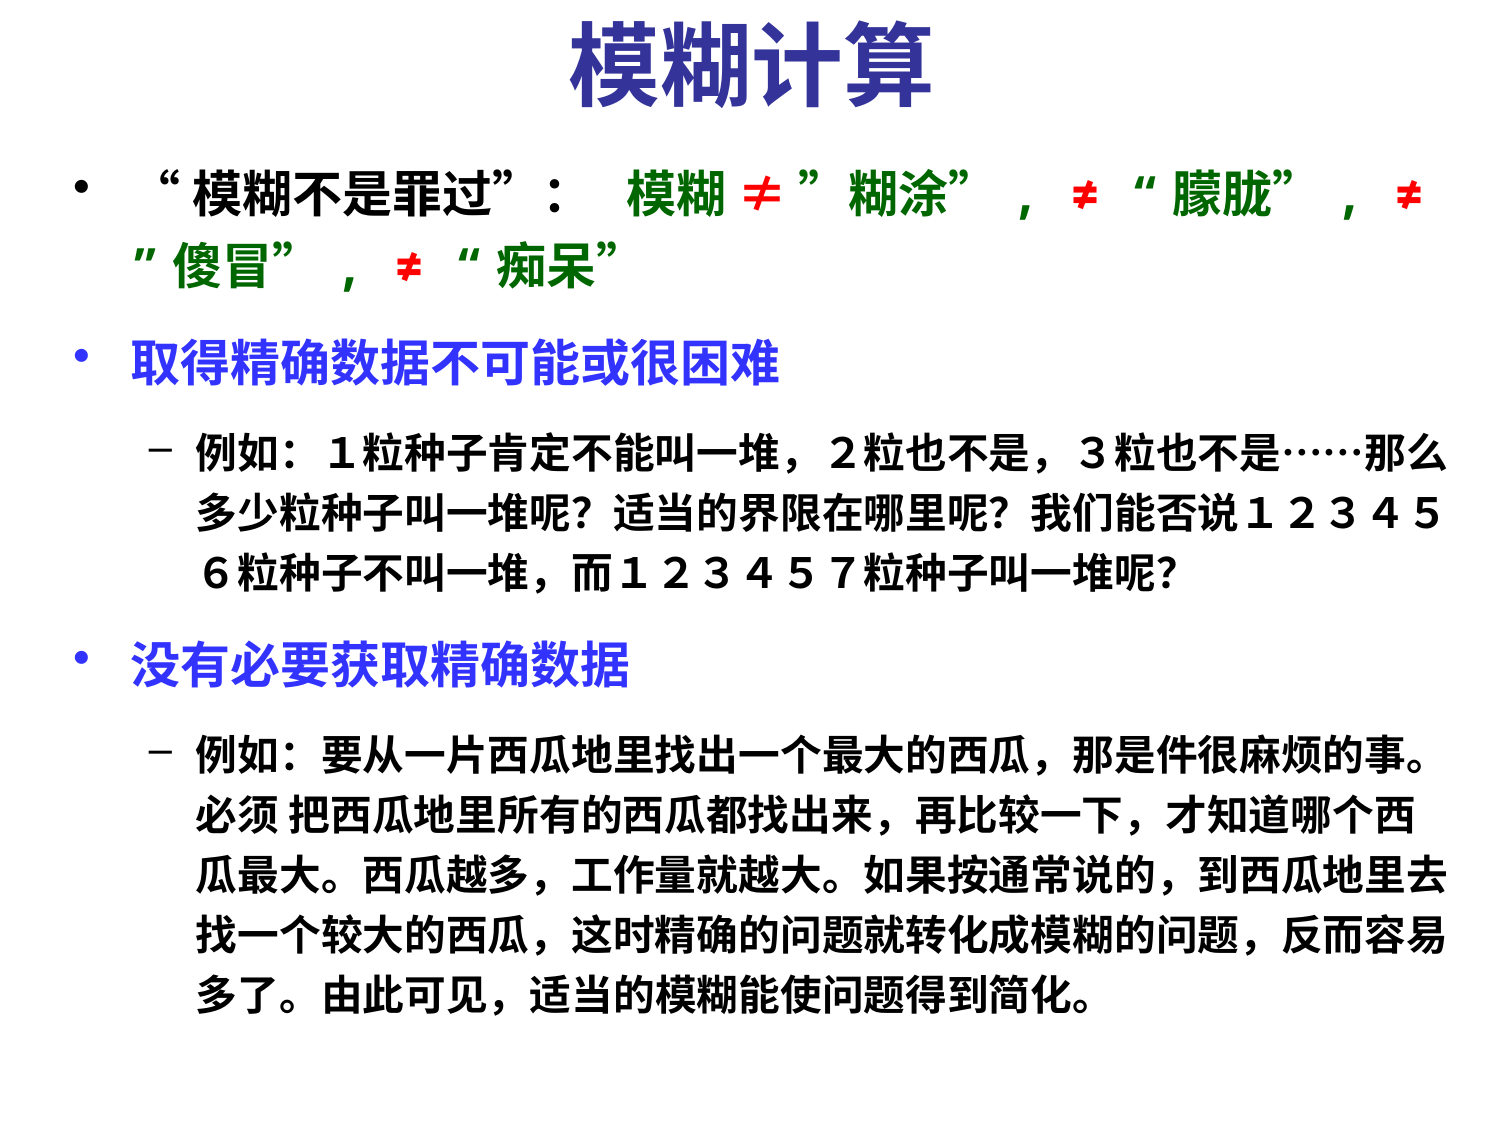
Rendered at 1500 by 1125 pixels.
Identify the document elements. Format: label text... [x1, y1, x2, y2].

list “模糊不是罪过”： 模糊 ≠ ”糊涂”, ≠ “朦胧”, ≠ ”傻冒”, ≠ “痴呆” 取得精确数据不可能或很困难 例如：１粒种子肯定不能叫一堆，２粒也不是，３粒也不是……那么多少粒种子叫一堆呢？适当的界限在哪里呢？我们能否说１２３４５６粒种子不叫一堆，而１２３４５７粒种子叫一堆呢？ 没有必要获取精确数据 例如：要从一片西瓜地里找出一个最大的西瓜，那是件很麻烦的事。必须 把西瓜地里所有的西瓜都找出来，再比较一下，才知道哪个西瓜最大。西瓜越多，工作量就越大。如果按通常说的，到西瓜地里去找一个较大的西瓜，这时精确的问题就转化成模糊的问题，反而容易多了。由此可见，适当的模糊能使问题得到简化。 [58, 143, 1465, 976]
title 模糊计算 [76, 0, 1427, 126]
